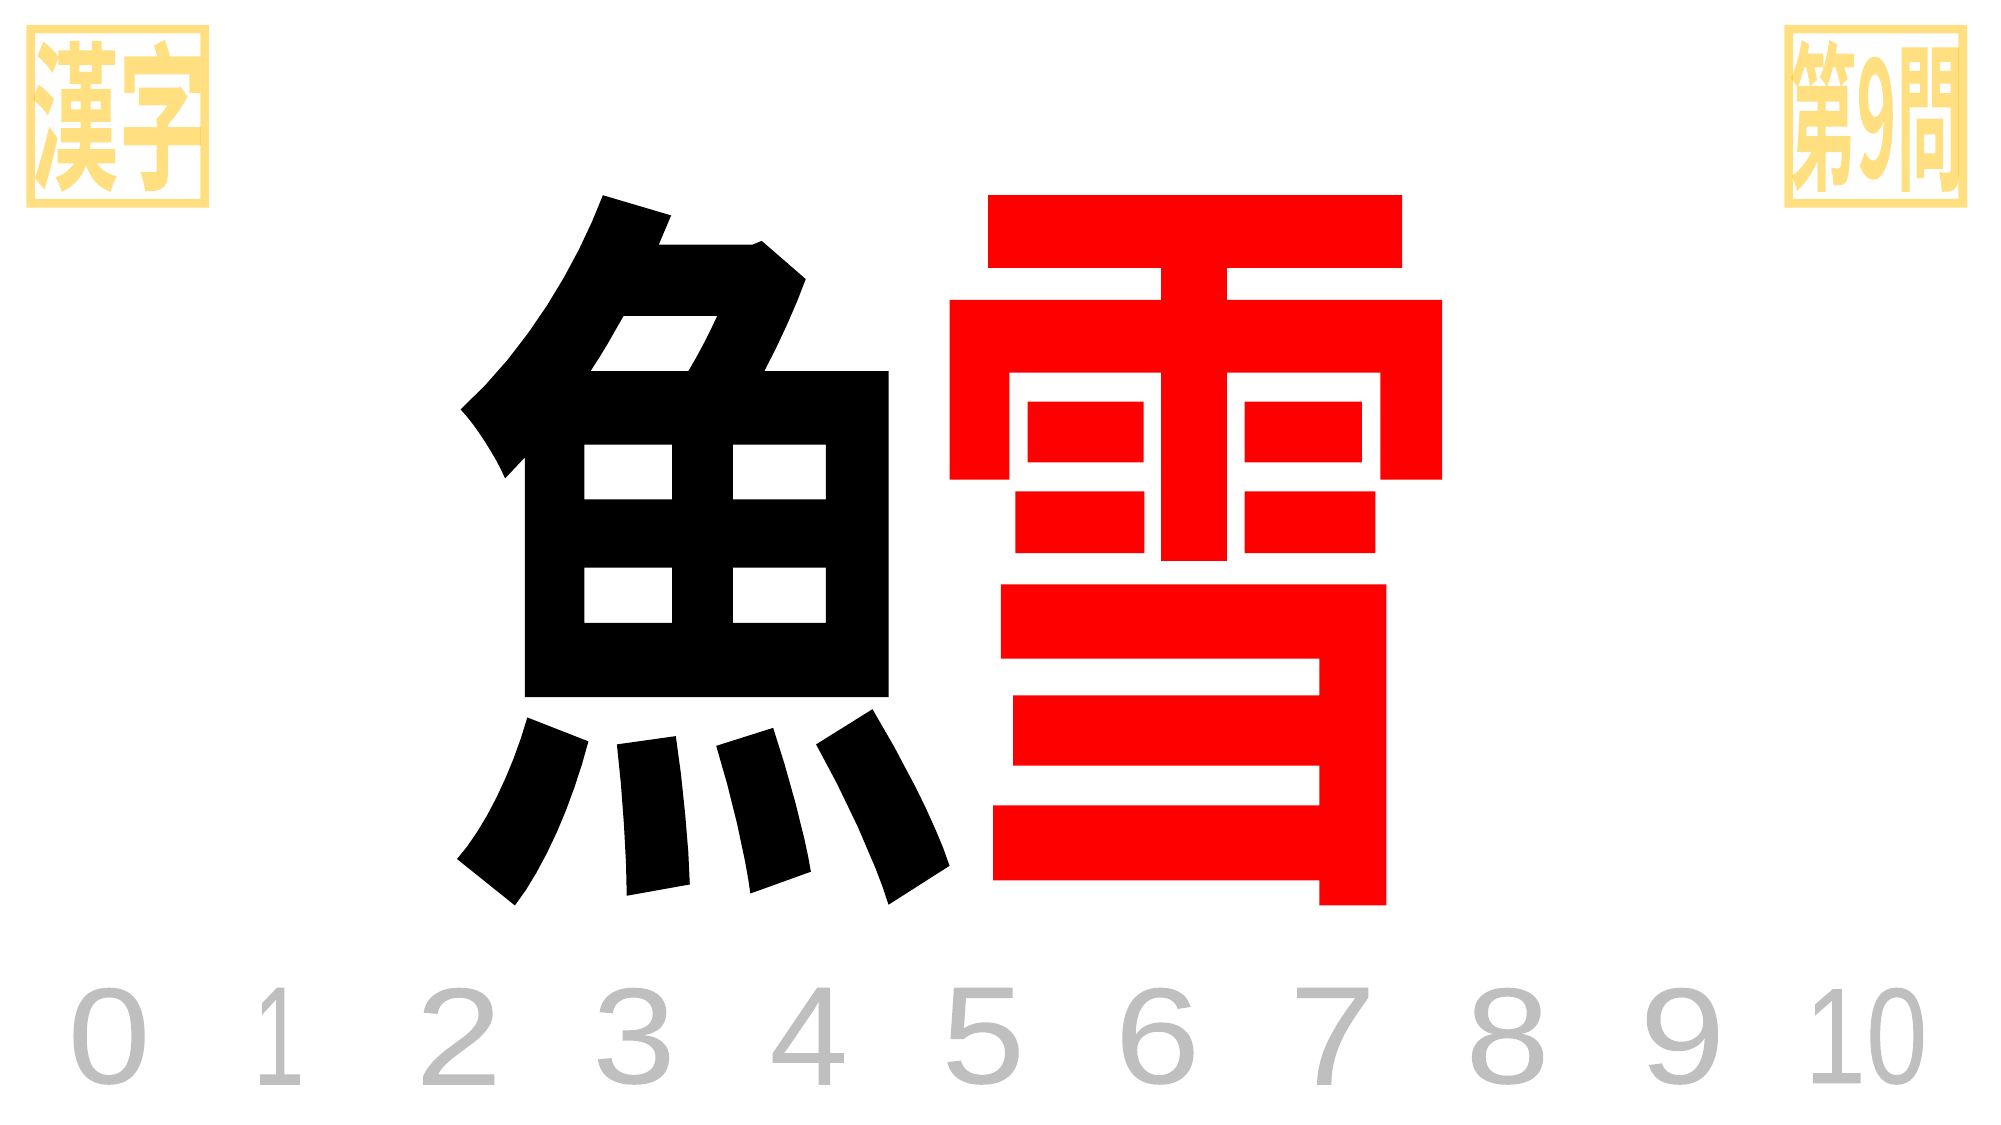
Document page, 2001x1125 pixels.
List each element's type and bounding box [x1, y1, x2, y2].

text_box [1784, 24, 1968, 208]
text_box [26, 24, 210, 208]
